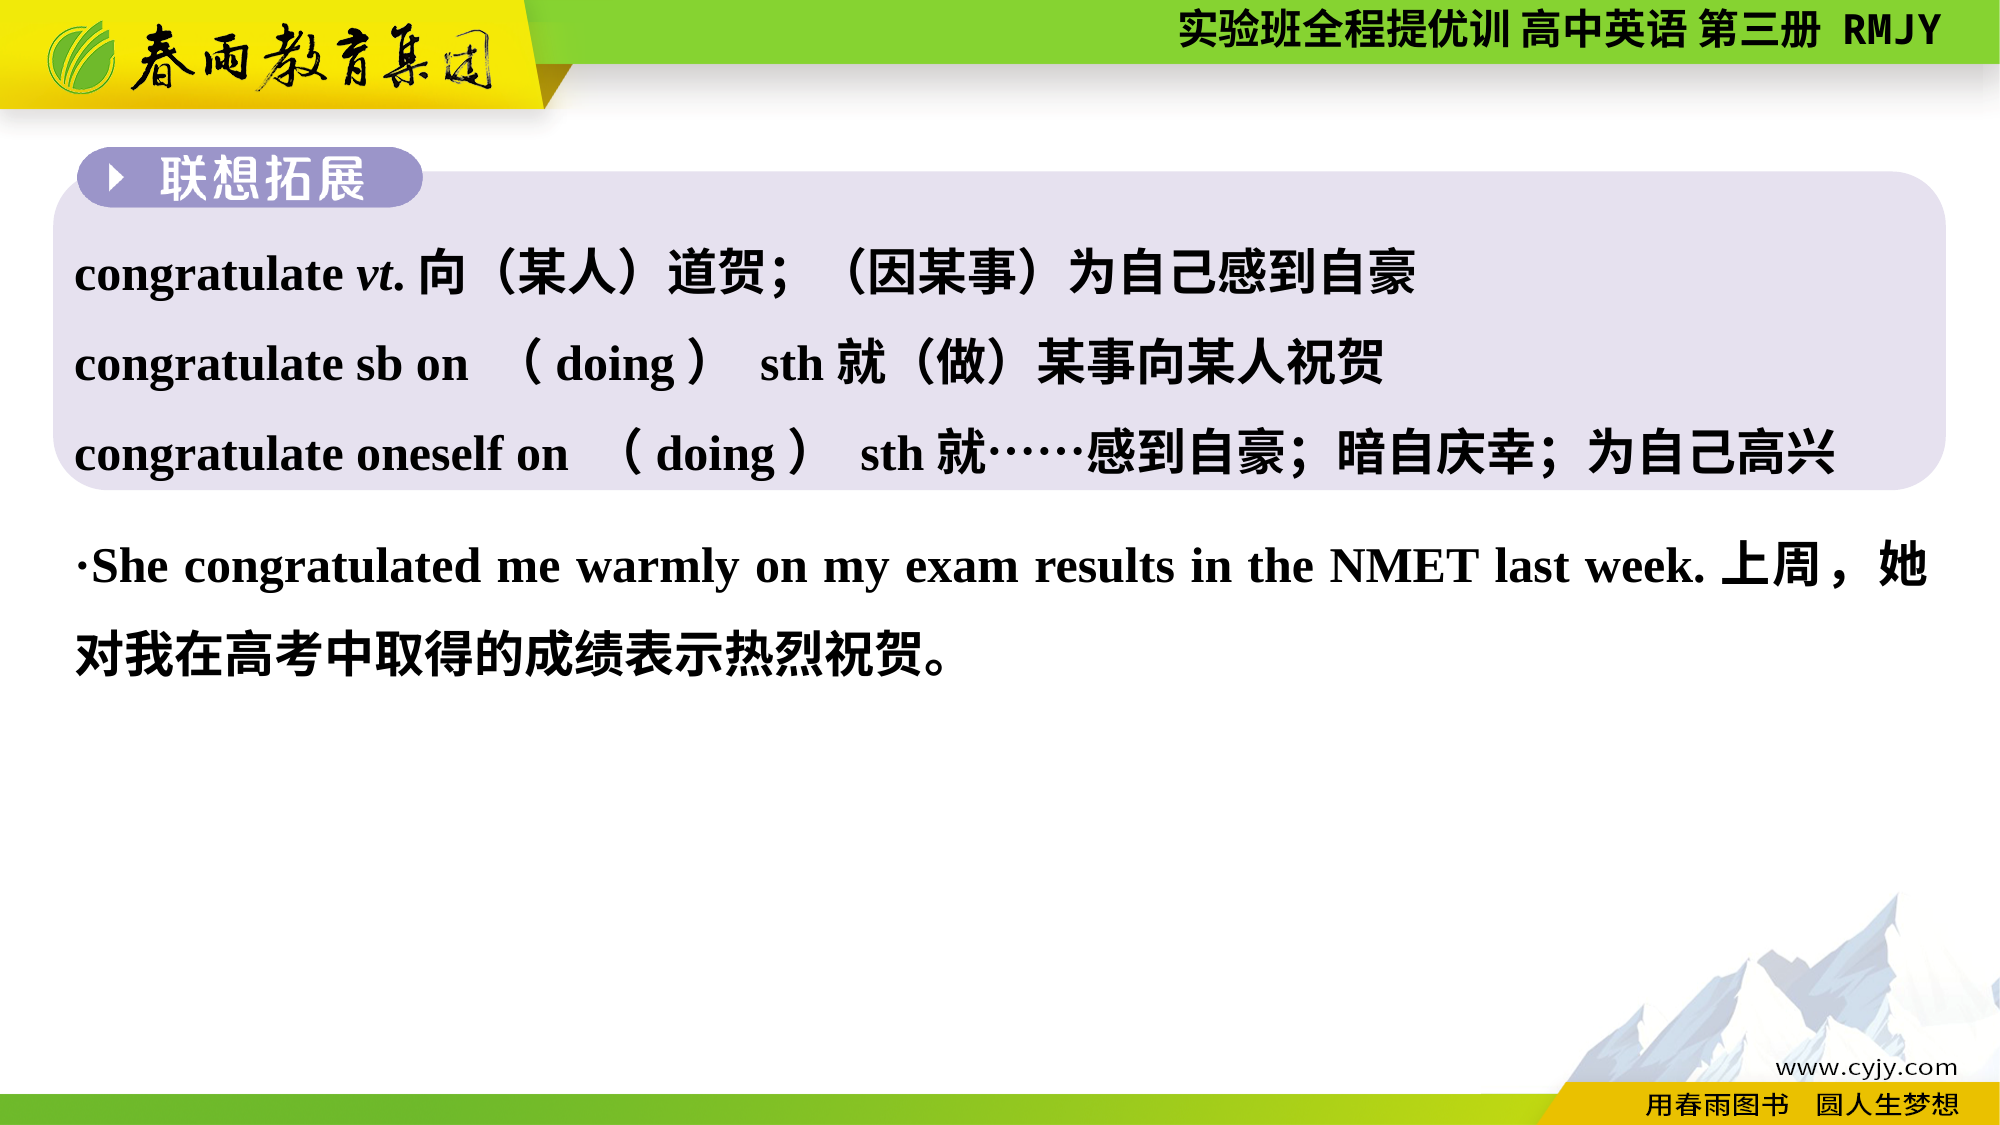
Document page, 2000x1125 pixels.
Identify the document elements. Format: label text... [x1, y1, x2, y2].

text_box [54, 205, 59, 457]
text_box ·She congratulated me warmly on my exam results in the NMET last week.上周，她对我在高考中取得的成绩表示热烈祝贺。 [59, 495, 1944, 691]
picture [0, 0, 2000, 1125]
list congratulate vt.向（某人）道贺；（因某事）为自己感到自豪 congratulate sb on （doing） sth就（做）某事向某人祝贺 congratulate oneself on （doing） sth就……感到自豪；暗自庆幸；为自己高兴 [59, 172, 1944, 491]
